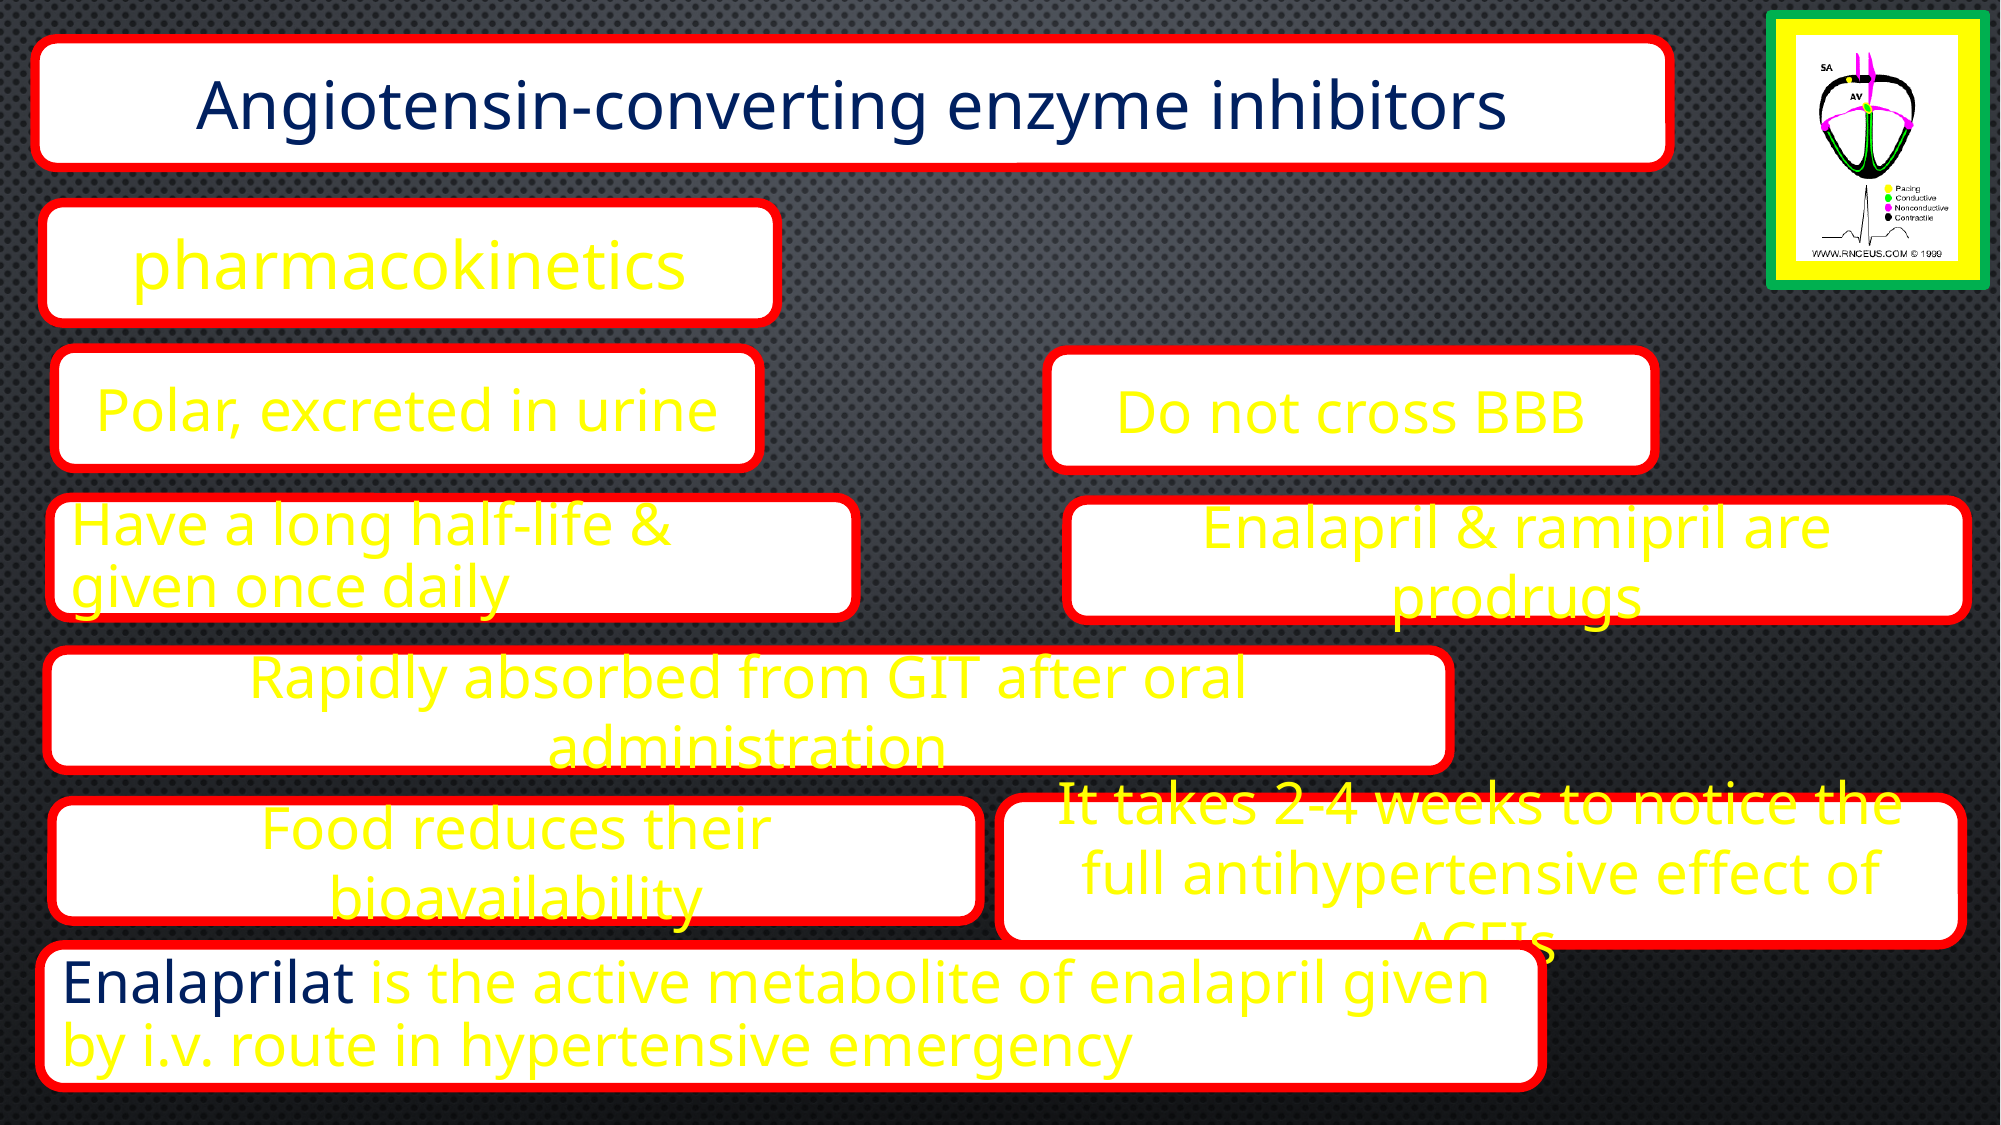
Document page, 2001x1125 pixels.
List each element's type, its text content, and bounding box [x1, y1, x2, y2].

text_box pharmacokinetics [40, 201, 780, 325]
text_box [1770, 13, 1987, 287]
text_box Enalapril & ramipril are prodrugs [1065, 498, 1969, 622]
text_box It takes 2-4 weeks to notice the full antihypertensive effect of ACEIs [997, 795, 1965, 947]
text_box Polar, excreted in urine [52, 346, 762, 471]
text_box Rapidly absorbed from GIT after oral administration [45, 648, 1452, 772]
picture [1795, 35, 1959, 261]
text_box Have a long half-life & given once daily [48, 495, 858, 620]
text_box Do not cross BBB [1045, 348, 1657, 472]
text_box Food reduces their bioavailability [50, 799, 982, 923]
text_box Enalaprilat is the active metabolite of enalapril given by i.v. route in hypertensive emergency [38, 943, 1544, 1090]
text_box Angiotensin-converting enzyme inhibitors [33, 37, 1672, 170]
